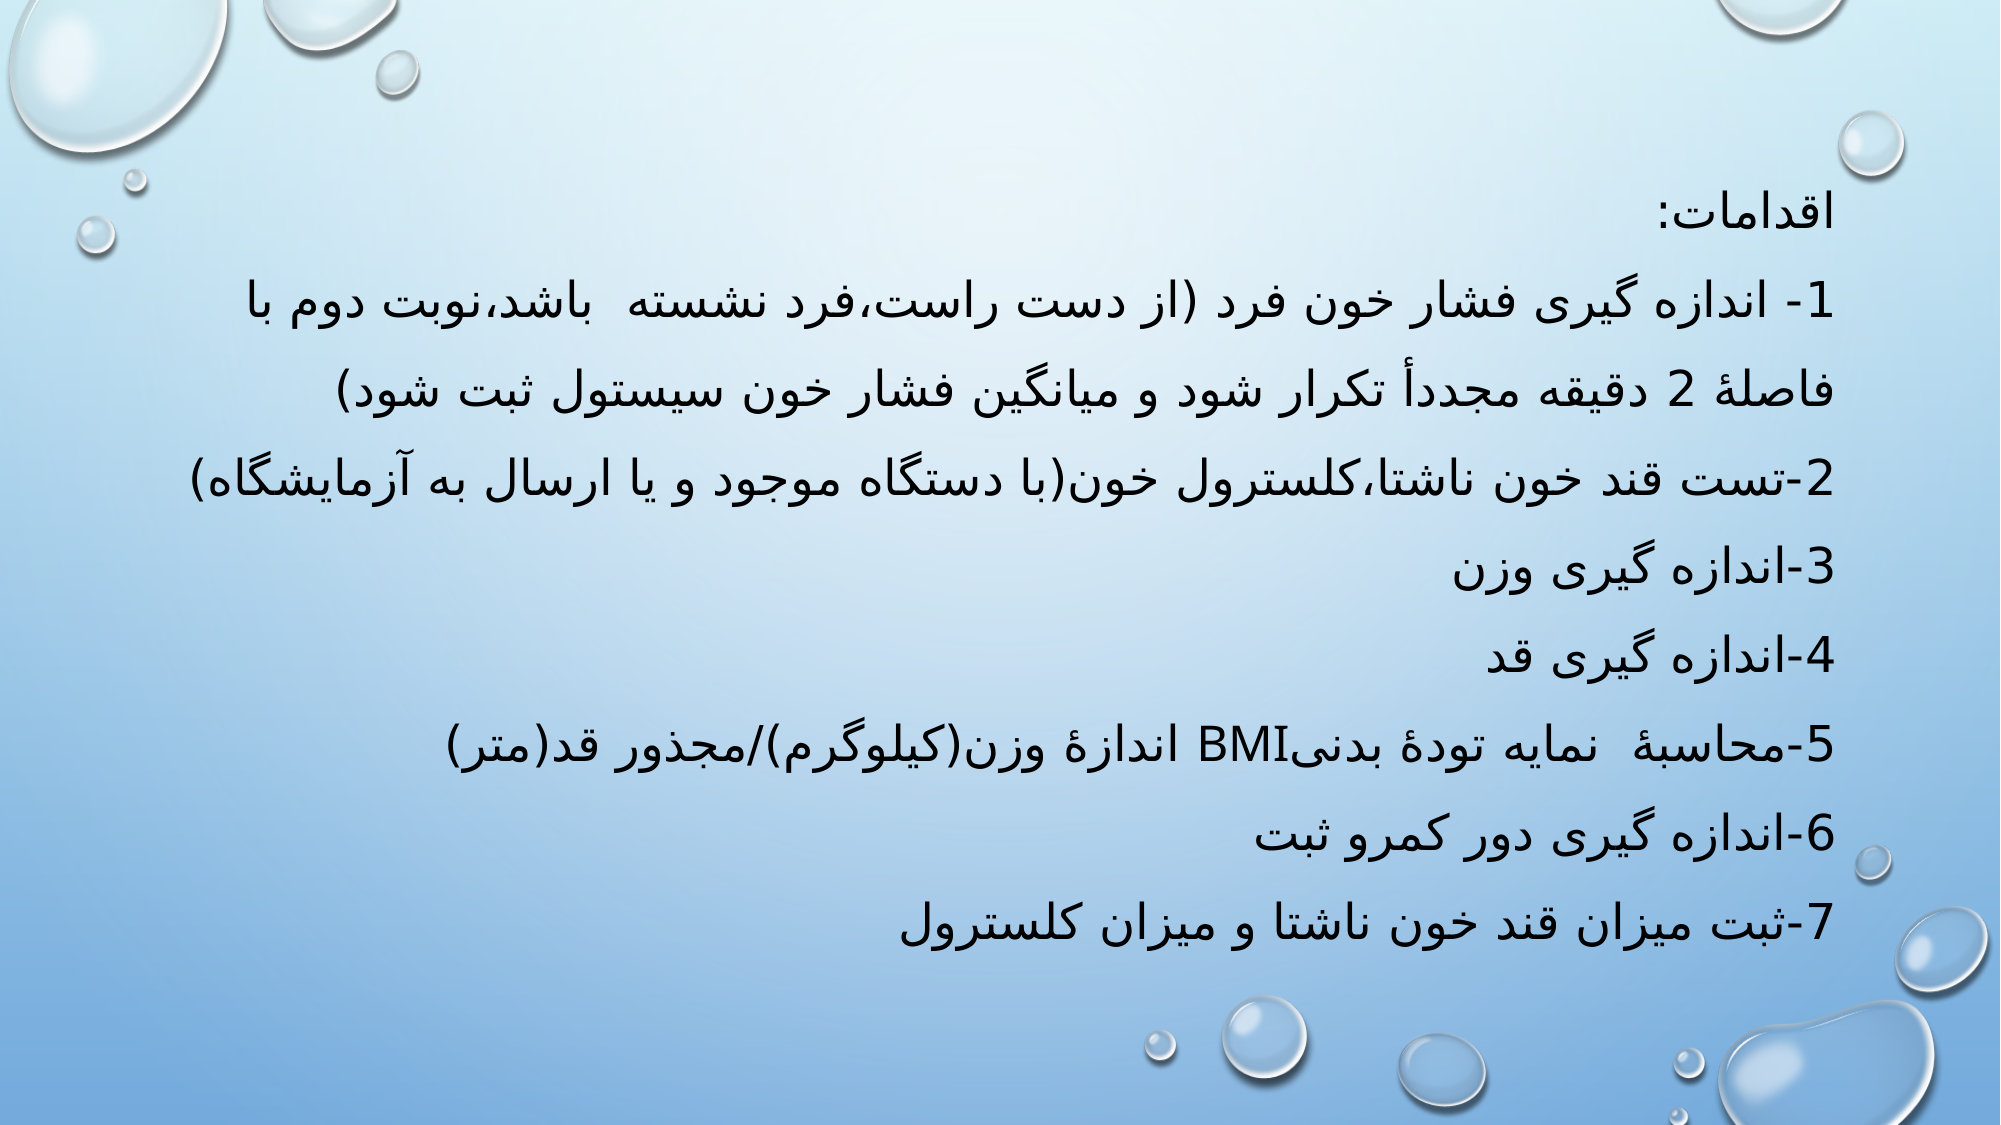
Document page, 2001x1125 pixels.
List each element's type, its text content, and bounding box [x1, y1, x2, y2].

picture [0, 0, 2000, 1125]
title اقدامات: 1- اندازه گیری فشار خون فرد (از دست راست،فرد نشسته باشد،نوبت دوم با فاصلۀ 2 دقیقه مجددأ تکرار شود و میانگین فشار خون سیستول ثبت شود) 2-تست قند خون ناشتا،کلسترول خون(با دستگاه موجود و یا ارسال به آزمایشگاه) 3-اندازه گیری وزن 4-اندازه گیری قد 5-محاسبۀ نمایه تودۀ بدنیBMI اندازۀ وزن(کیلوگرم)/مجذور قد(متر) 6-اندازه گیری دور کمرو ثبت 7-ثبت میزان قند خون ناشتا و میزان کلسترول [126, 109, 1852, 989]
